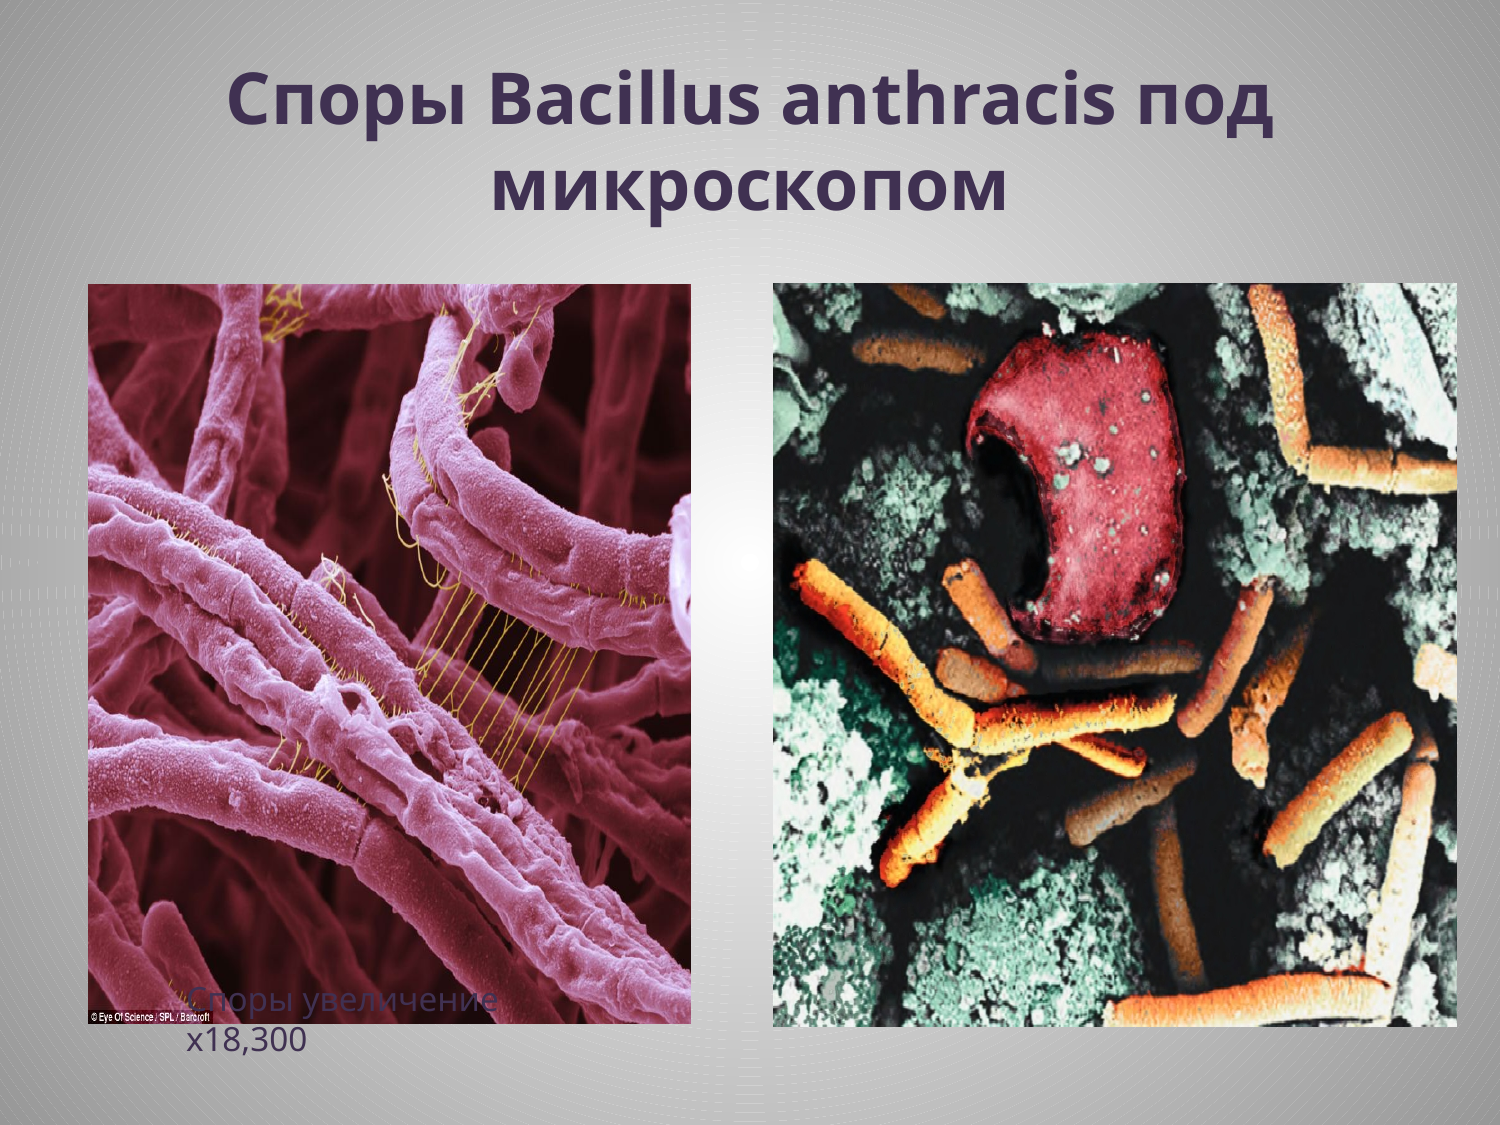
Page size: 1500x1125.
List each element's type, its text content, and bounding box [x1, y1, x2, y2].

title Споры Вacillus anthracis под микроскопом [75, 45, 1425, 233]
text_box Споры увеличение x18,300 [171, 1033, 609, 1066]
picture [88, 284, 692, 1024]
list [773, 283, 1457, 1027]
